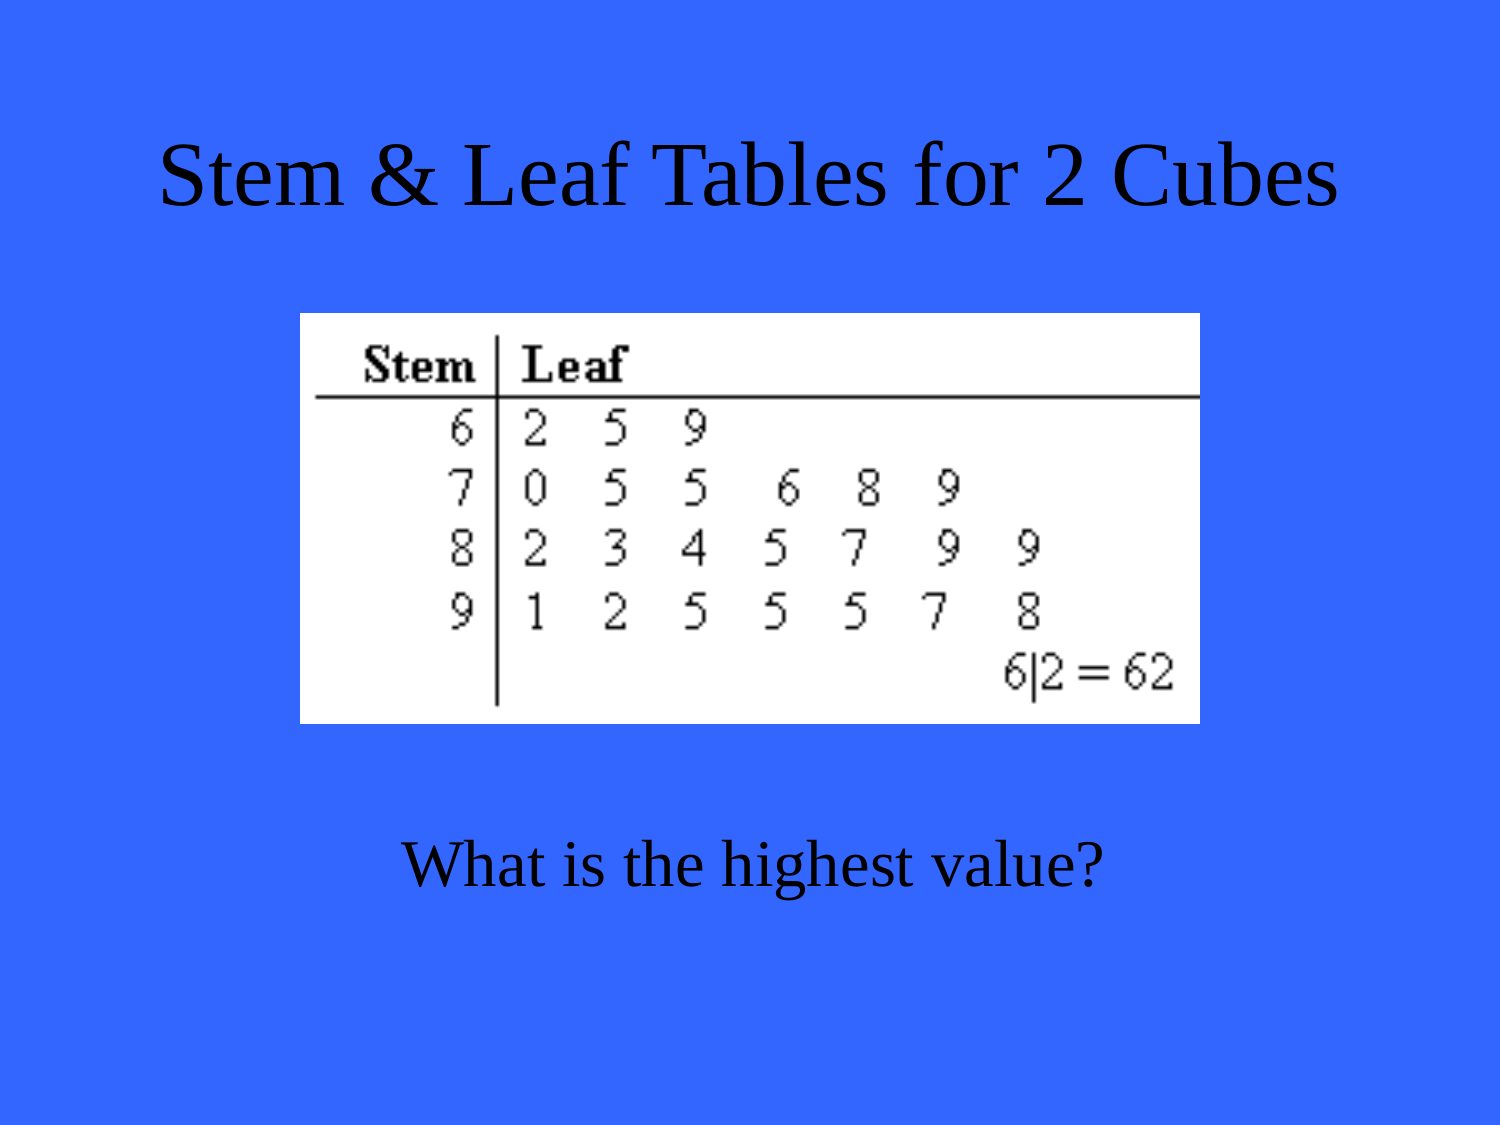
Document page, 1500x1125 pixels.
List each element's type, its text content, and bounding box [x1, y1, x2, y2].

subtitle [224, 263, 1276, 776]
picture [299, 313, 1201, 724]
text_box What is the highest value? [187, 812, 1338, 908]
title Stem & Leaf Tables for 2 Cubes [112, 74, 1388, 263]
